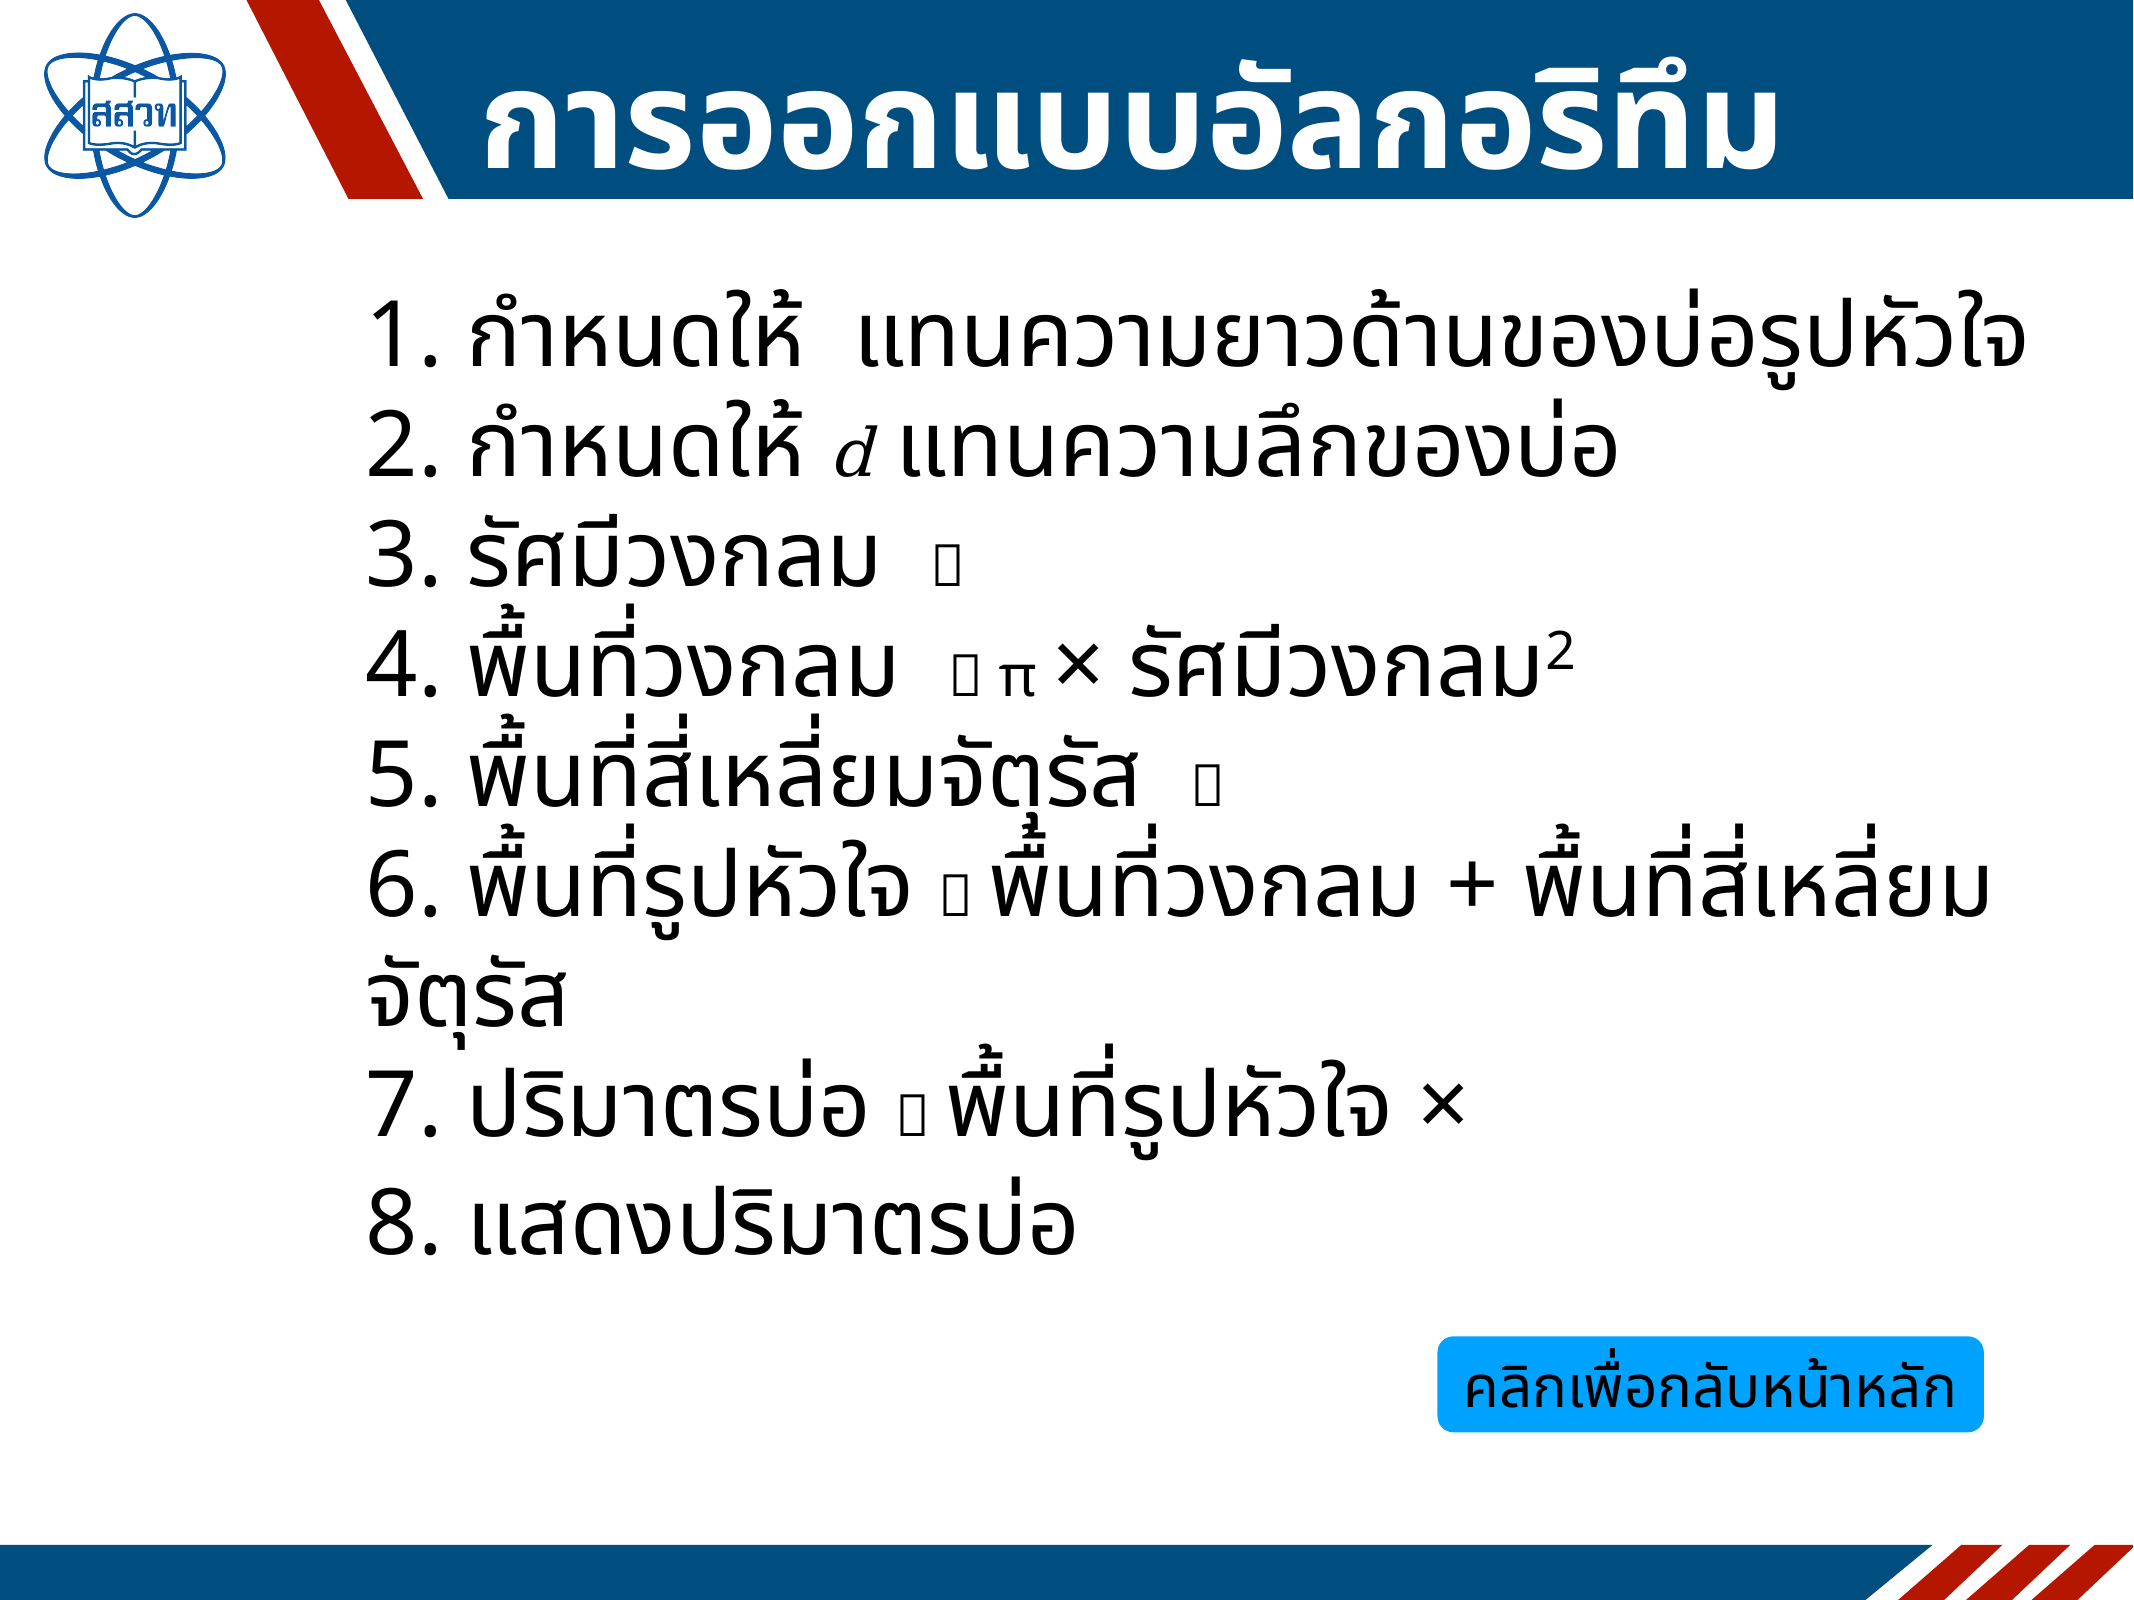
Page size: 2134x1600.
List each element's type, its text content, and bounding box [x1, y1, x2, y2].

text_box การออกแบบอัลกอริทึม [471, 200, 2003, 204]
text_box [241, 0, 2134, 200]
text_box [0, 1544, 2134, 1600]
picture [43, 13, 226, 219]
text_box คลิกเพื่อกลับหน้าหลัก [1437, 1336, 1984, 1433]
